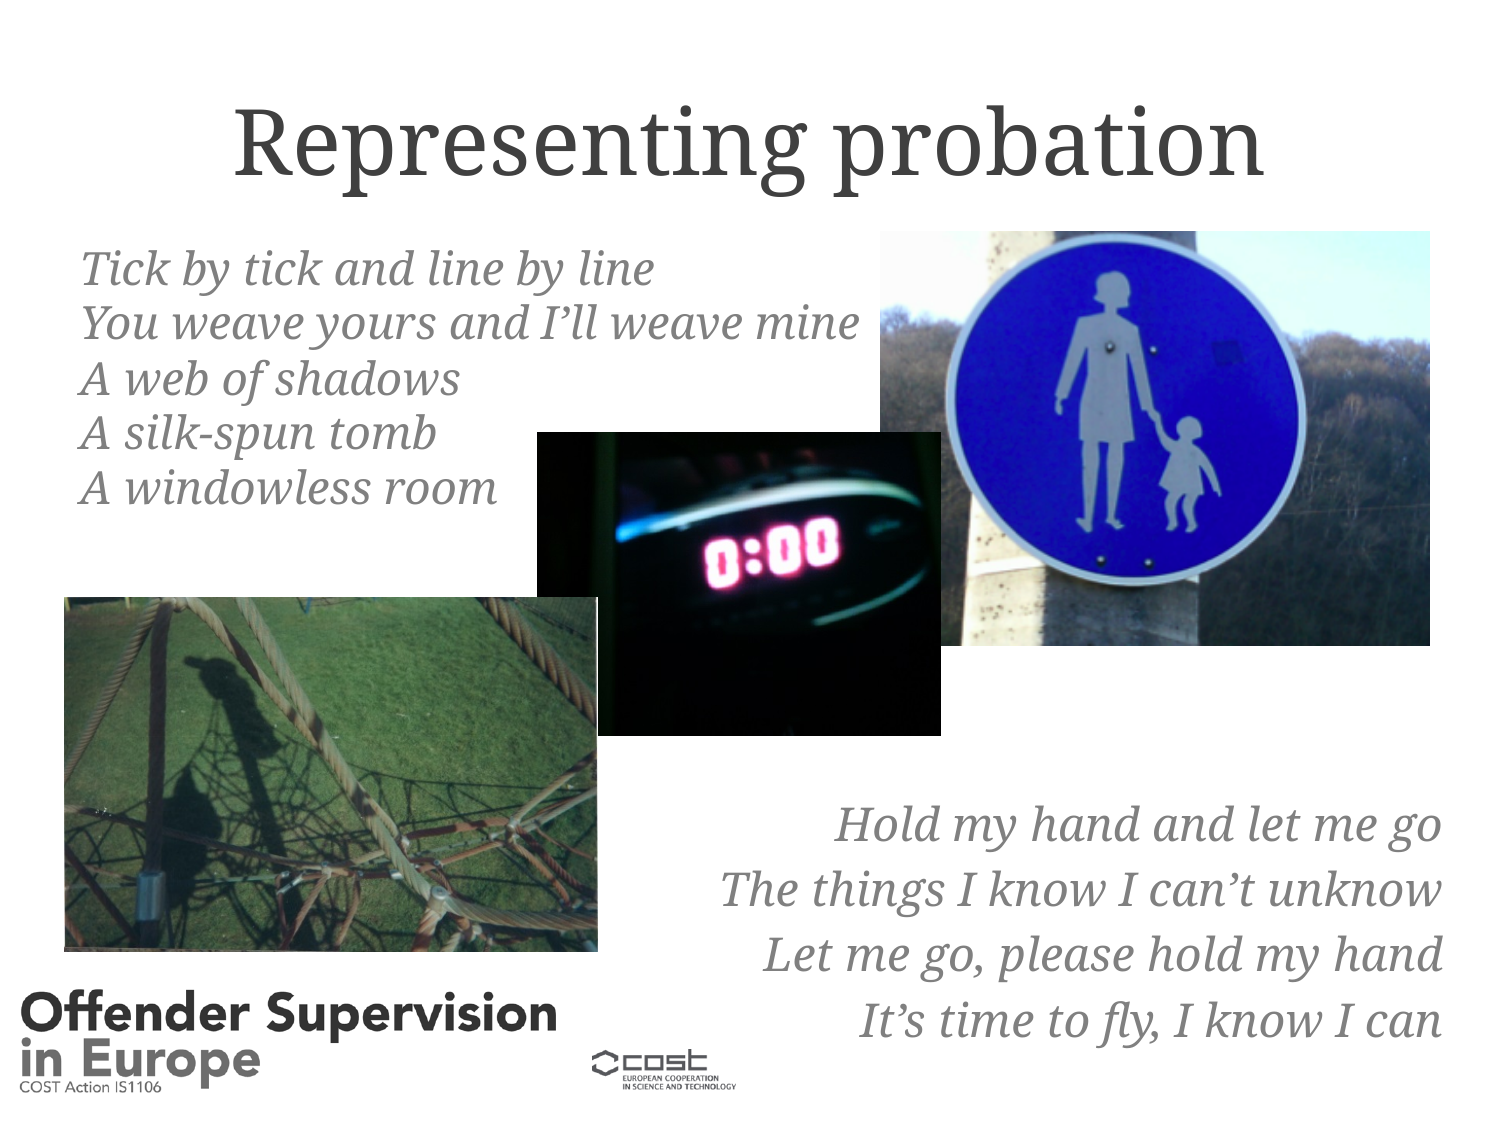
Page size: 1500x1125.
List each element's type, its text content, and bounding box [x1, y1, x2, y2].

text_box Tick by tick and line by line You weave yours and I’ll weave mine A web of shadows A silk-spun tomb A windowless room [64, 231, 878, 522]
picture [17, 975, 741, 1104]
title Representing probation [75, 45, 1425, 231]
list Hold my hand and let me go The things I know I can’t unknow Let me go, please hold my hand It’s time to fly, I know I can [702, 786, 1459, 1083]
picture [64, 231, 1430, 952]
